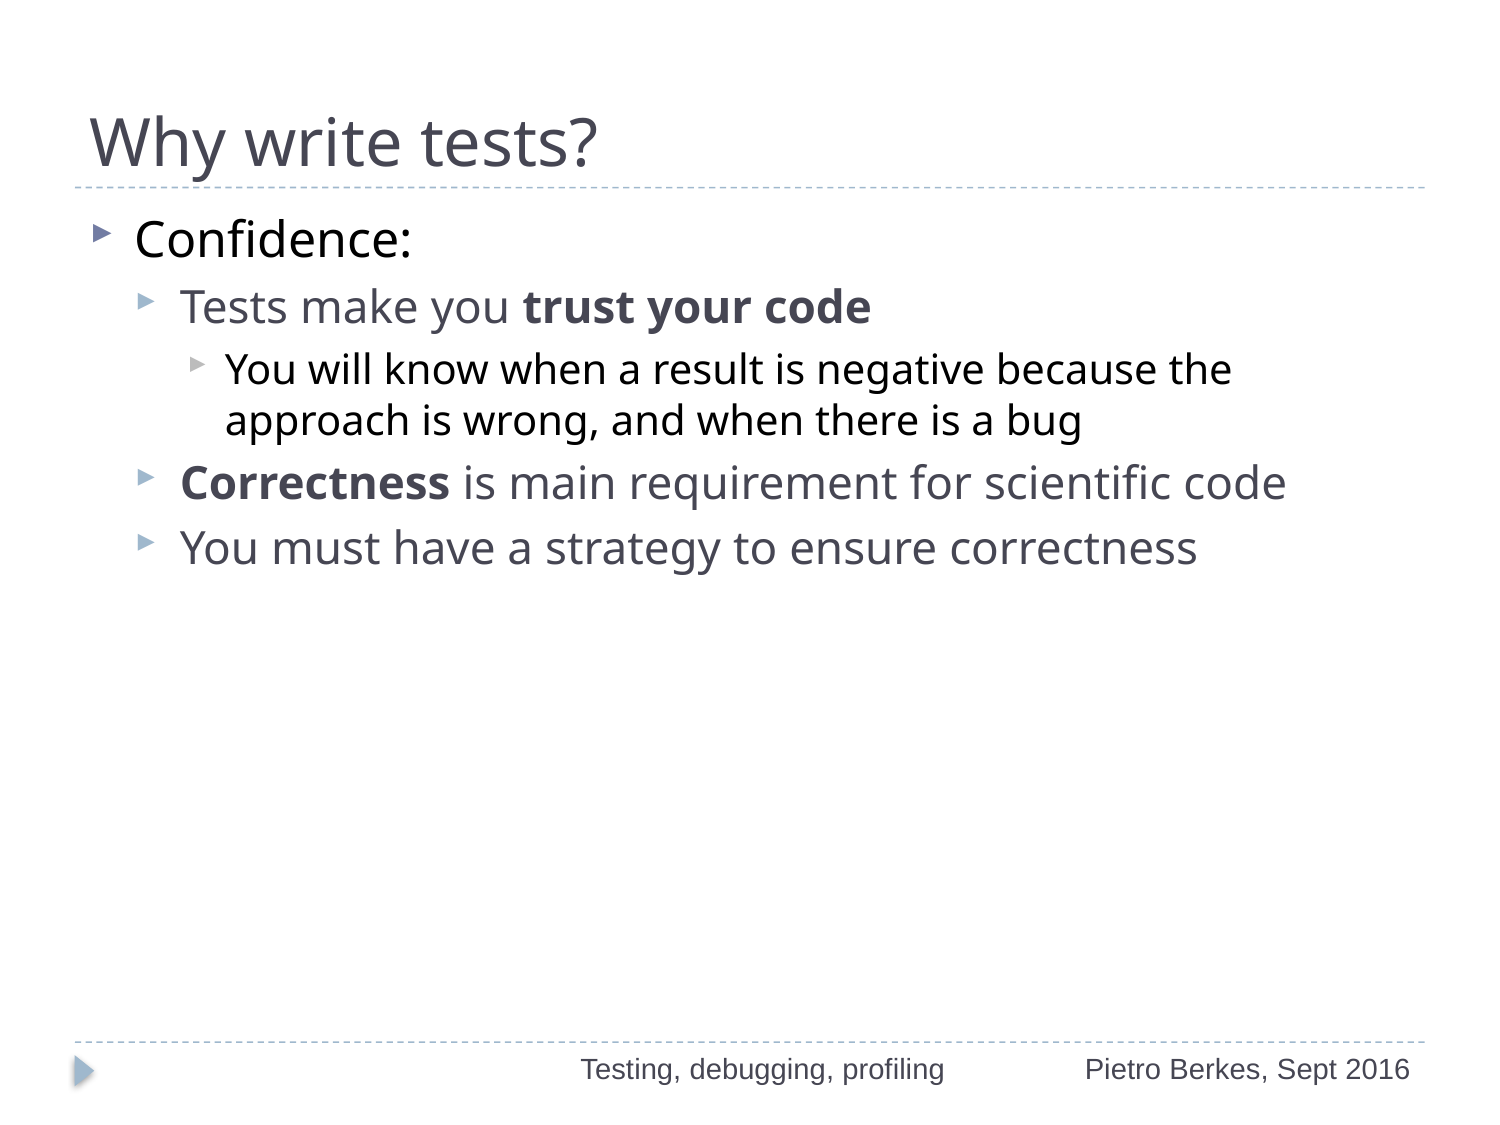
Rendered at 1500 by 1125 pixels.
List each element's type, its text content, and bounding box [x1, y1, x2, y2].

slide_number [1050, 1042, 1426, 1103]
list Confidence: Tests make you trust your code You will know when a result is negative because the approach is wrong, and when there is a bug Correctness is main requirement for scientific code You must have a strategy to ensure correctness [75, 200, 1425, 1010]
title Why write tests? [75, 24, 1425, 188]
footer Testing, debugging, profiling [475, 1042, 1050, 1103]
